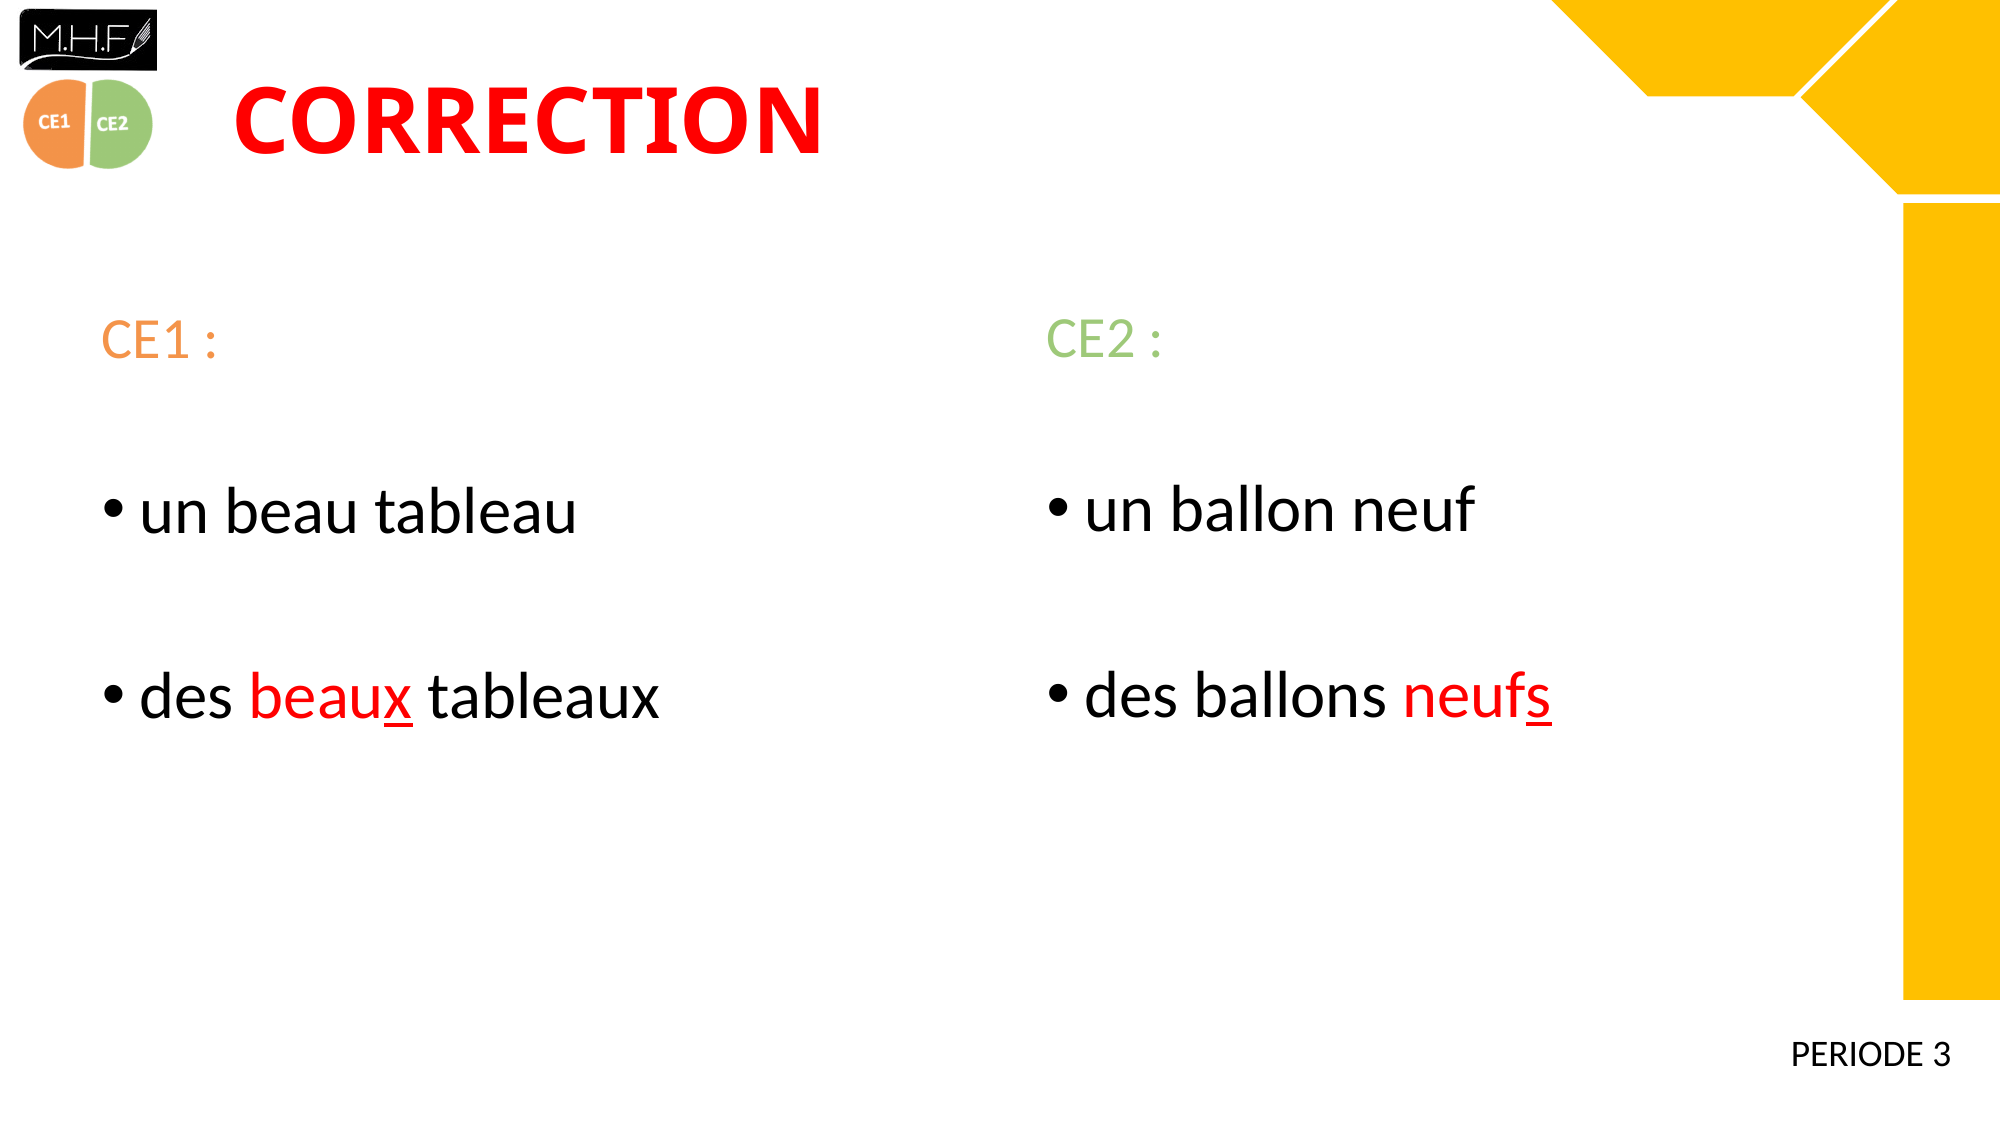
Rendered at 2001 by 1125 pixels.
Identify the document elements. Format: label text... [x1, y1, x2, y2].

text_box [1799, 0, 2000, 196]
list CE1 : un beau tableau des beaux tableaux [86, 300, 897, 1015]
text_box [1902, 202, 2000, 1001]
title CORRECTION [216, 15, 1763, 233]
text_box CE2 : un ballon neuf des ballons neufs [1031, 299, 1853, 1014]
text_box [1549, 0, 1892, 98]
text_box PERIODE 3 [1362, 1021, 1967, 1125]
picture [1, 7, 177, 207]
